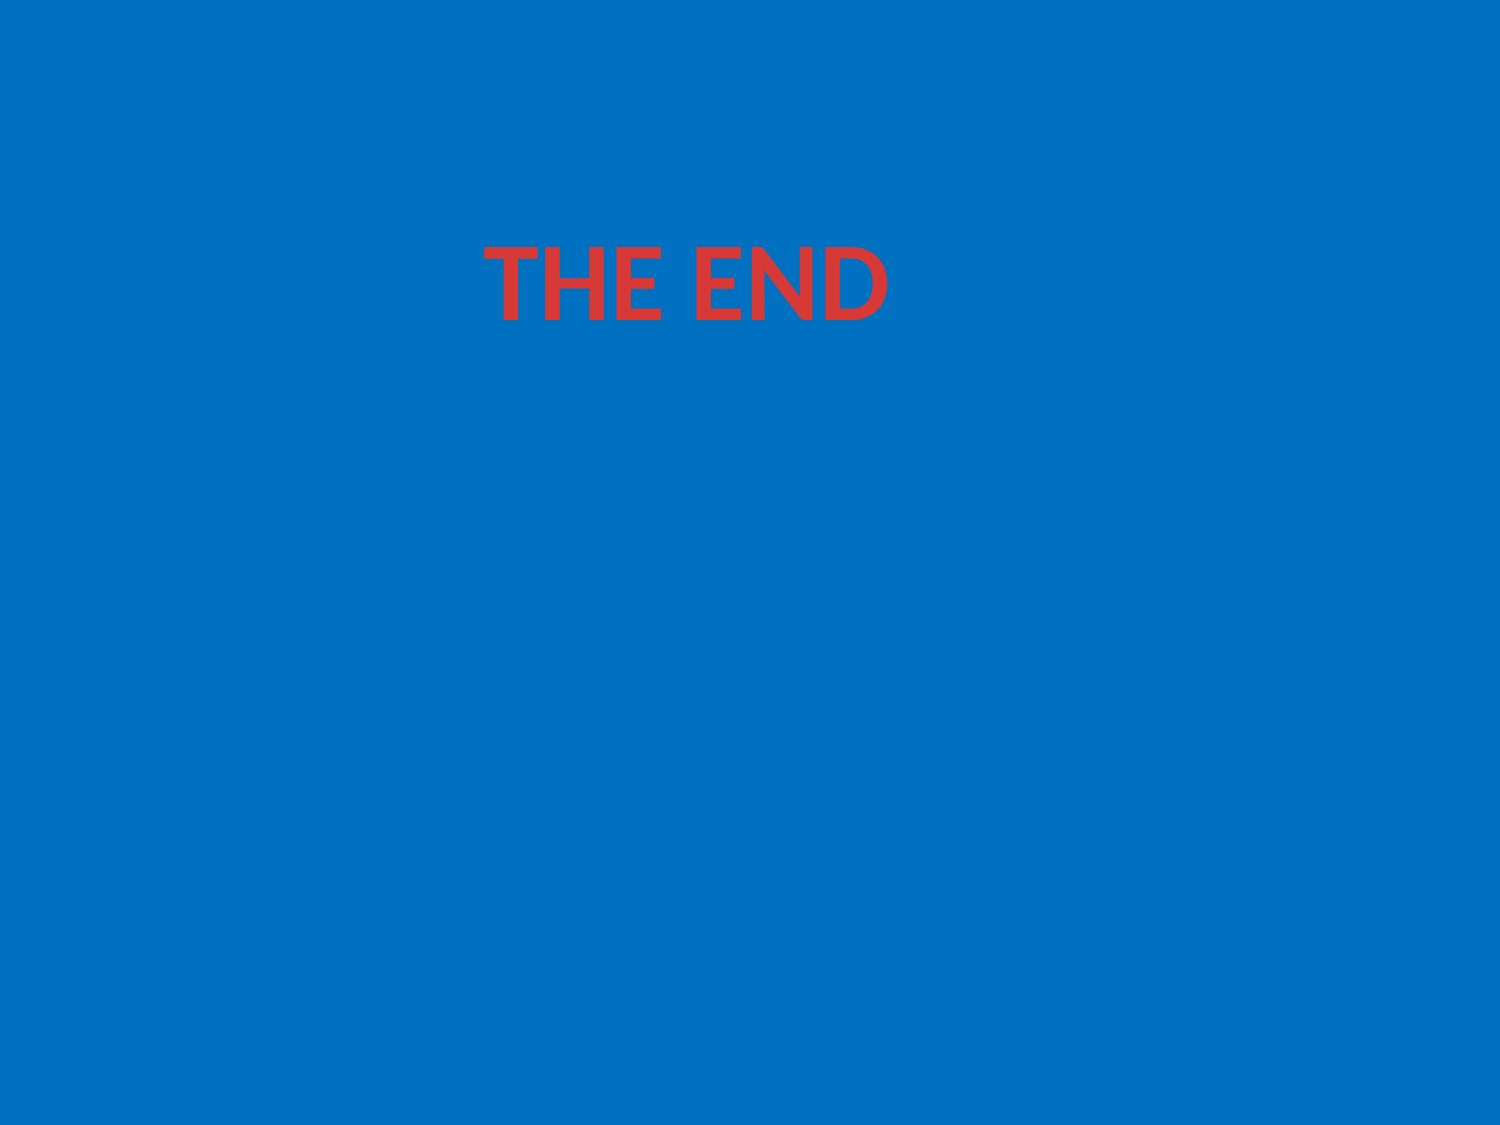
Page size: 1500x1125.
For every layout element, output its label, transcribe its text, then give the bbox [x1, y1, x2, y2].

text_box THE END [99, 199, 1275, 350]
